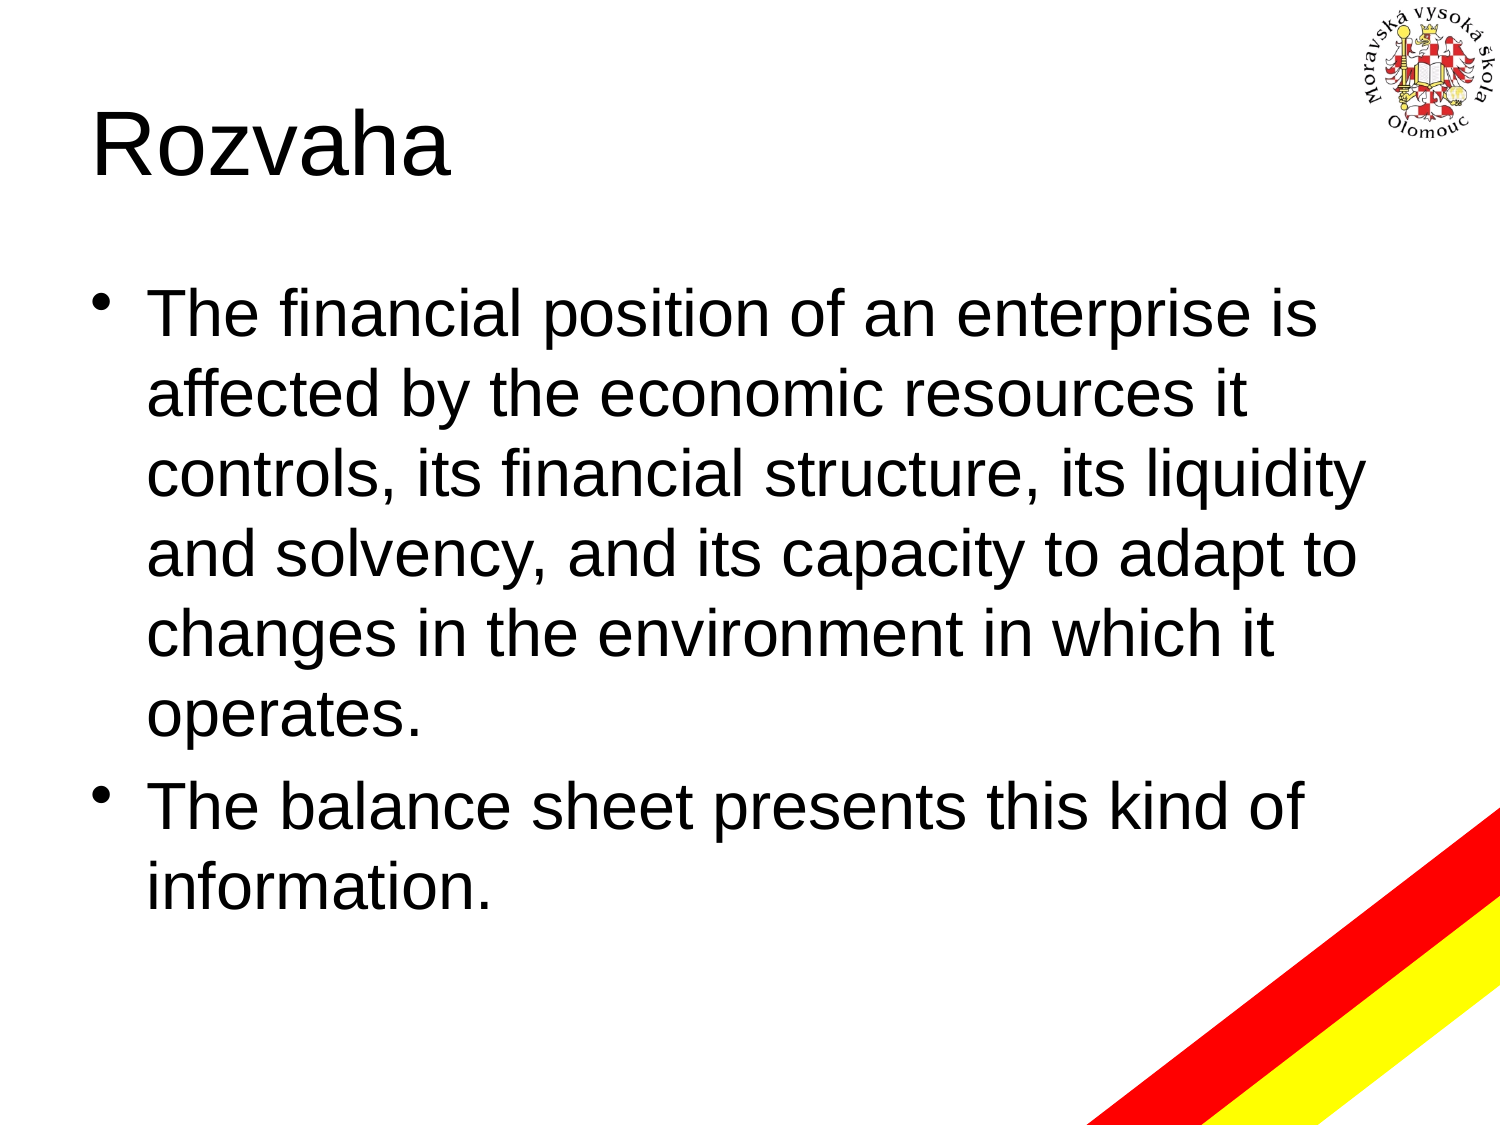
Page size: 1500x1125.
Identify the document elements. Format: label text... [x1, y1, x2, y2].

picture [1364, 7, 1495, 138]
title Rozvaha [75, 45, 1425, 233]
list The financial position of an enterprise is affected by the economic resources it controls, its financial structure, its liquidity and solvency, and its capacity to adapt to changes in the environment in which it operates. The balance sheet presents this kind of information. [75, 262, 1425, 1005]
